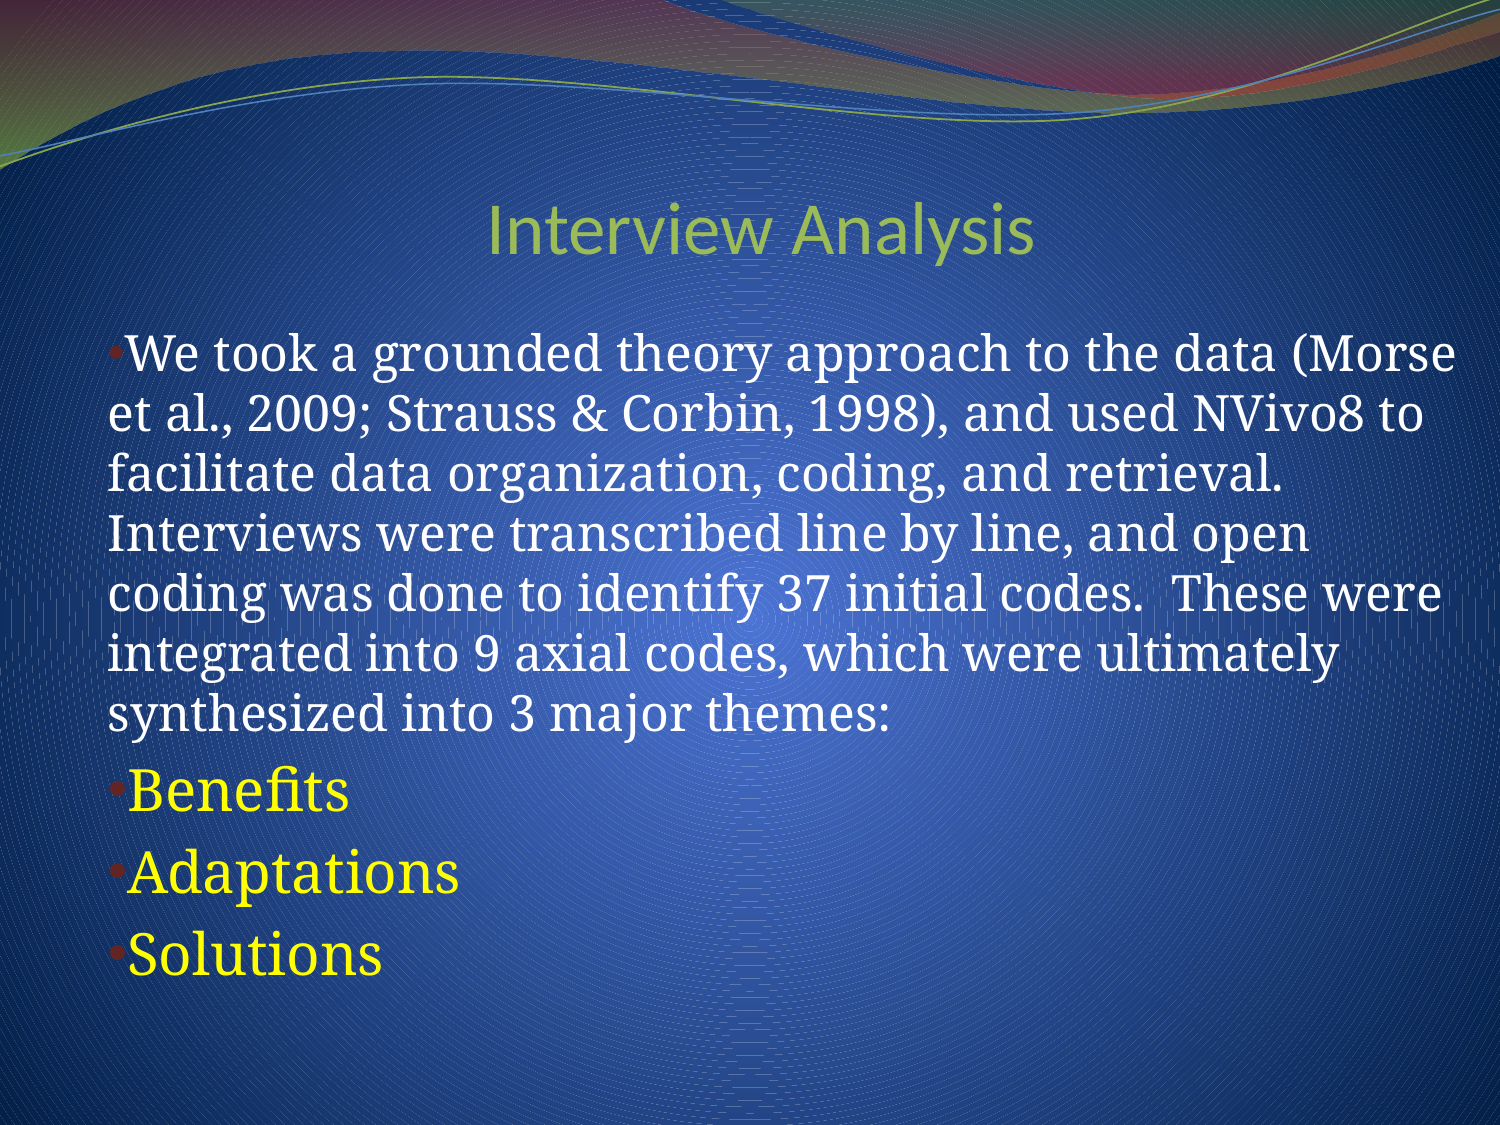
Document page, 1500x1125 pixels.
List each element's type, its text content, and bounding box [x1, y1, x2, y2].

list We took a grounded theory approach to the data (Morse et al., 2009; Strauss & Corbin, 1998), and used NVivo8 to facilitate data organization, coding, and retrieval. Interviews were transcribed line by line, and open coding was done to identify 37 initial codes. These were integrated into 9 axial codes, which were ultimately synthesized into 3 major themes: Benefits Adaptations Solutions [100, 314, 1471, 965]
text_box Interview Analysis [395, 172, 1128, 278]
